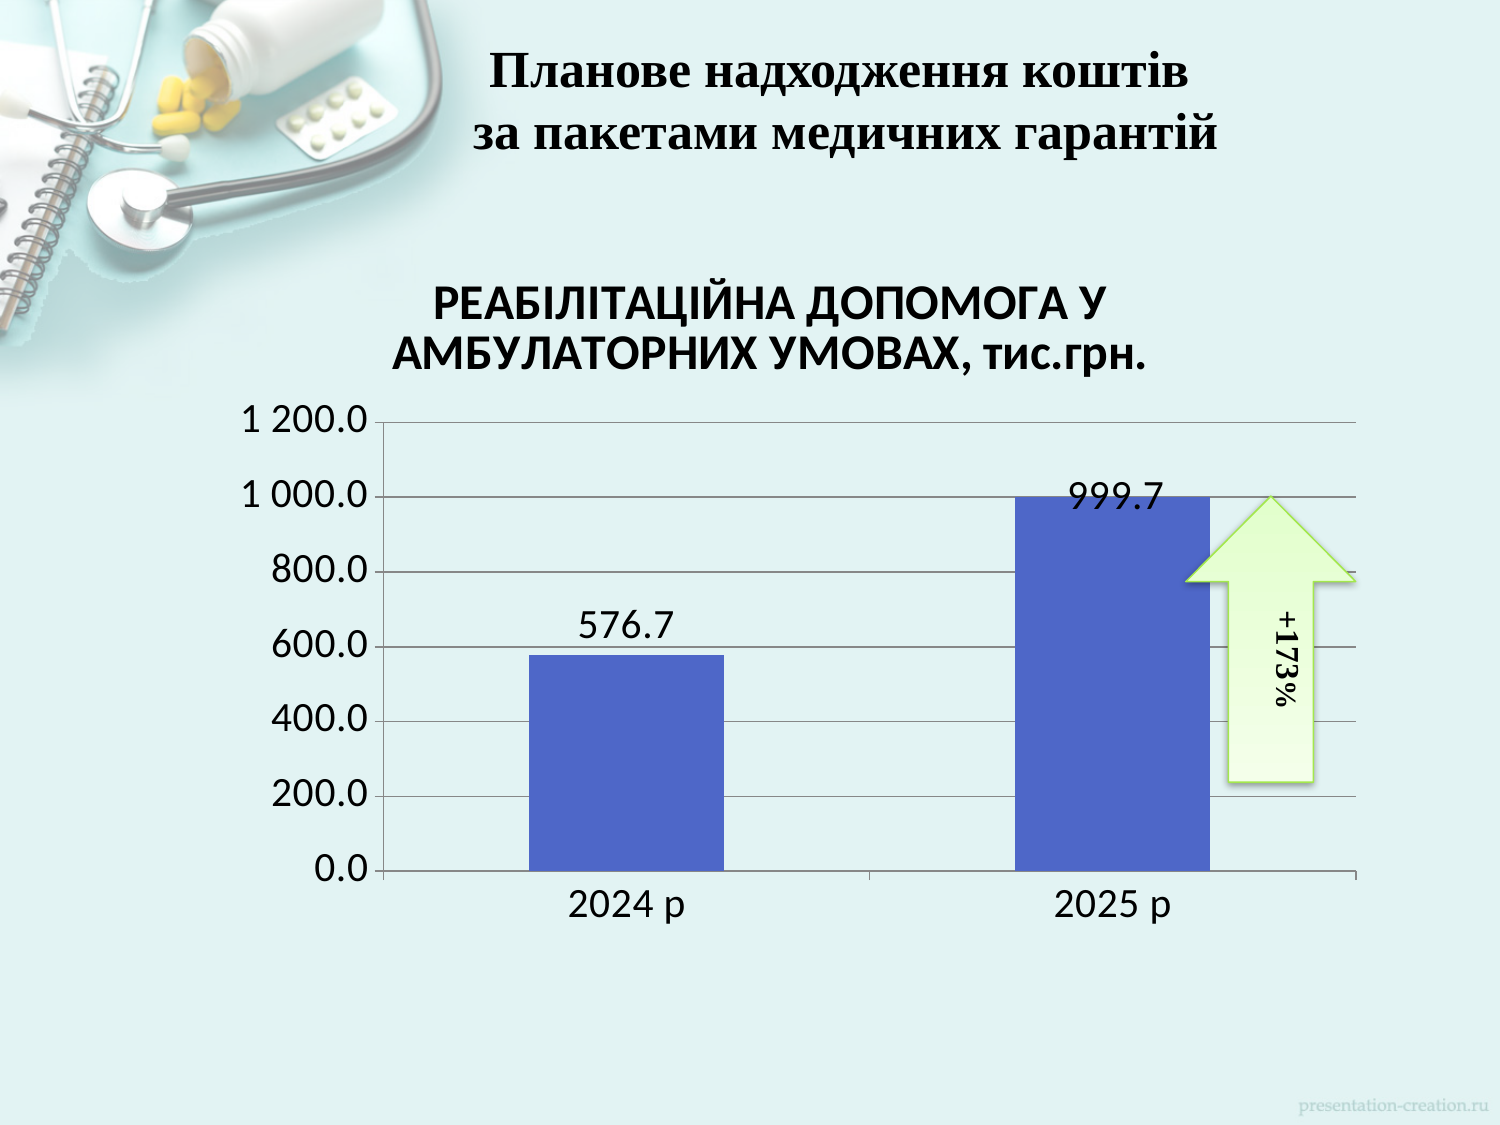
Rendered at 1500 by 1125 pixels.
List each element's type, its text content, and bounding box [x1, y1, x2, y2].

chart [159, 266, 1364, 1024]
text_box Планове надходження коштів за пакетами медичних гарантій [324, 45, 1368, 150]
